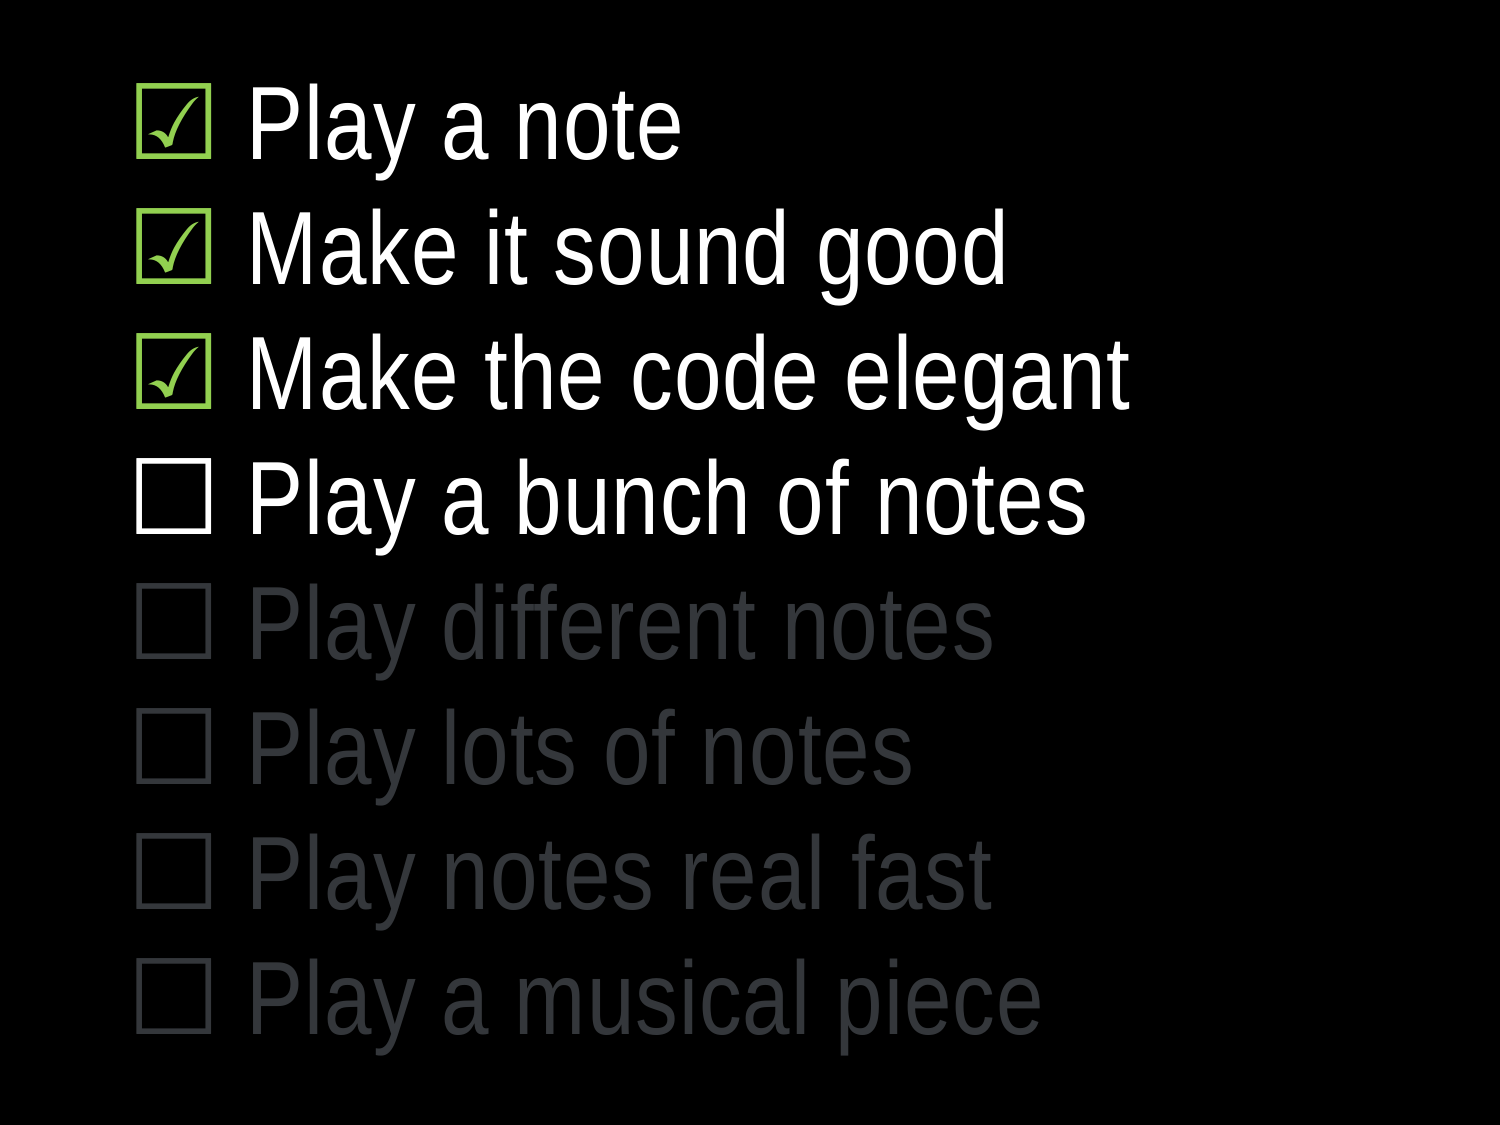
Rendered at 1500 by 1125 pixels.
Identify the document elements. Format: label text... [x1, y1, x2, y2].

text_box ☑ Make it sound good [112, 174, 1388, 299]
text_box ☐ Play notes real fast [112, 799, 1388, 938]
title ☑ Play a note [112, 50, 1388, 174]
text_box ☐ Play lots of notes [112, 674, 1388, 799]
text_box ☐ Play a bunch of notes [112, 424, 1388, 549]
text_box ☐ Play different notes [112, 549, 1388, 674]
text_box ☐ Play a musical piece [112, 938, 1388, 1063]
text_box ☑ Make the code elegant [112, 299, 1388, 424]
